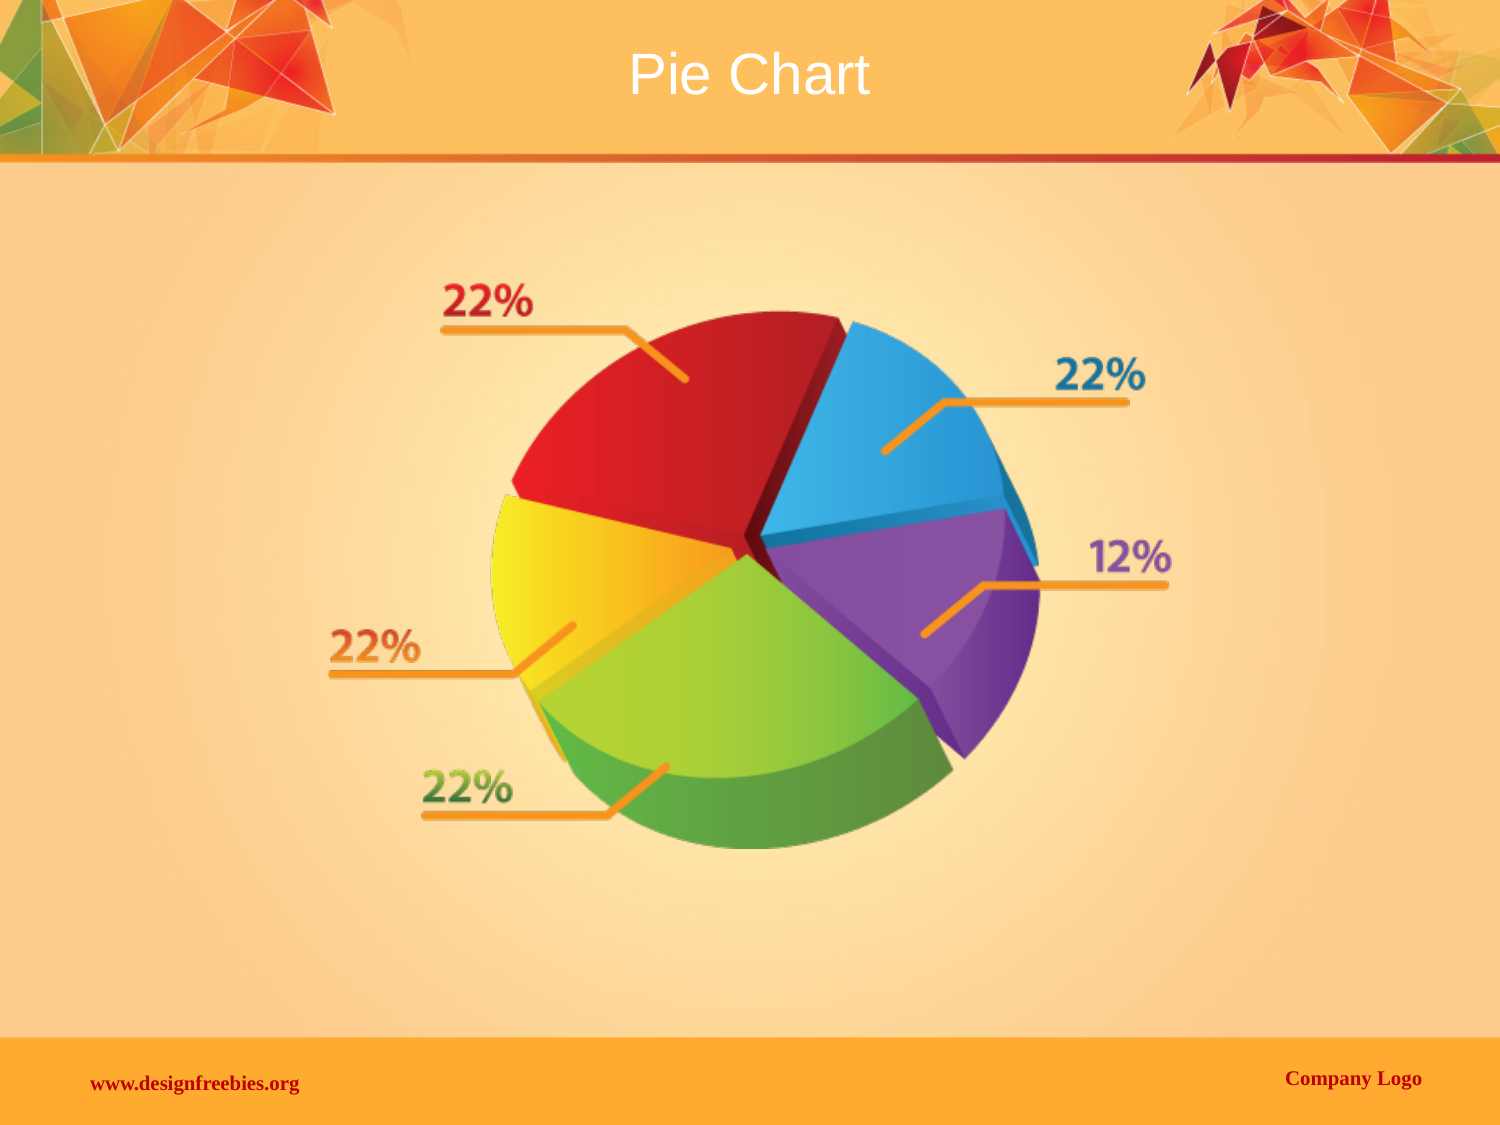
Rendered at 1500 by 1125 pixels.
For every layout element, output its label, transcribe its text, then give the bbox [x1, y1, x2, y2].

footer Company Logo [962, 1057, 1438, 1105]
picture [0, 0, 1500, 1037]
title Pie Chart [75, 24, 1425, 118]
slide_number www.designfreebies.org [75, 1062, 425, 1113]
